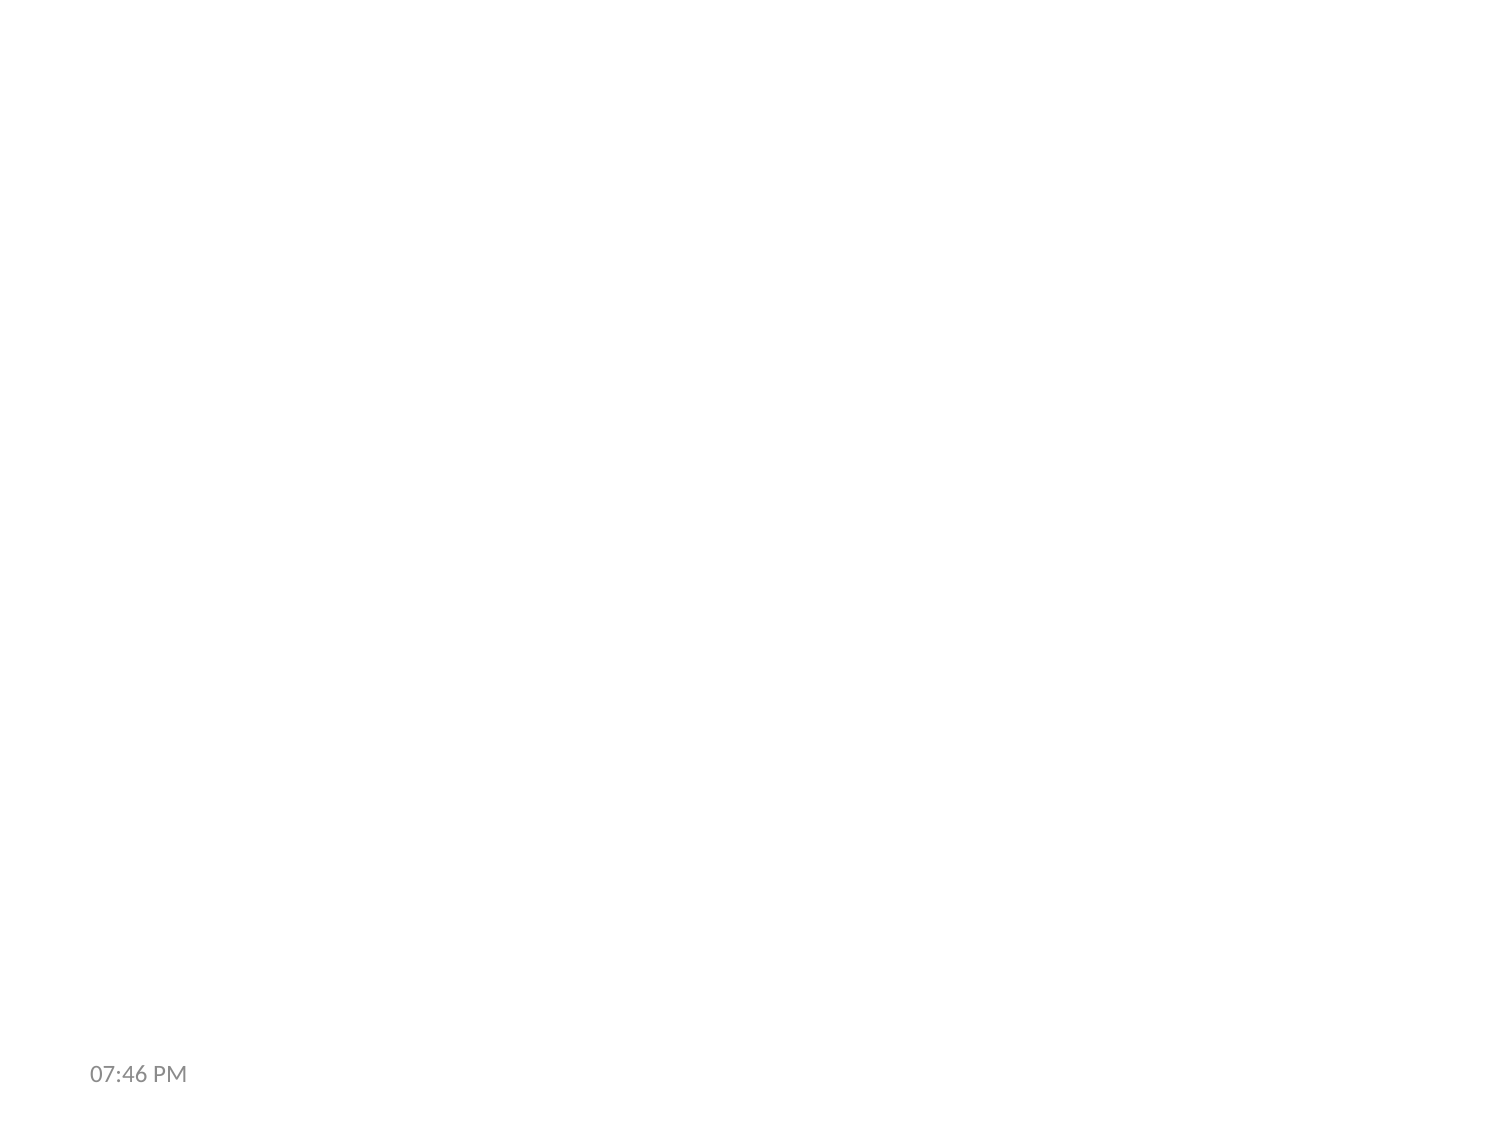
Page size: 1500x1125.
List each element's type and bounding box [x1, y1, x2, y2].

slide_number [75, 1042, 425, 1103]
